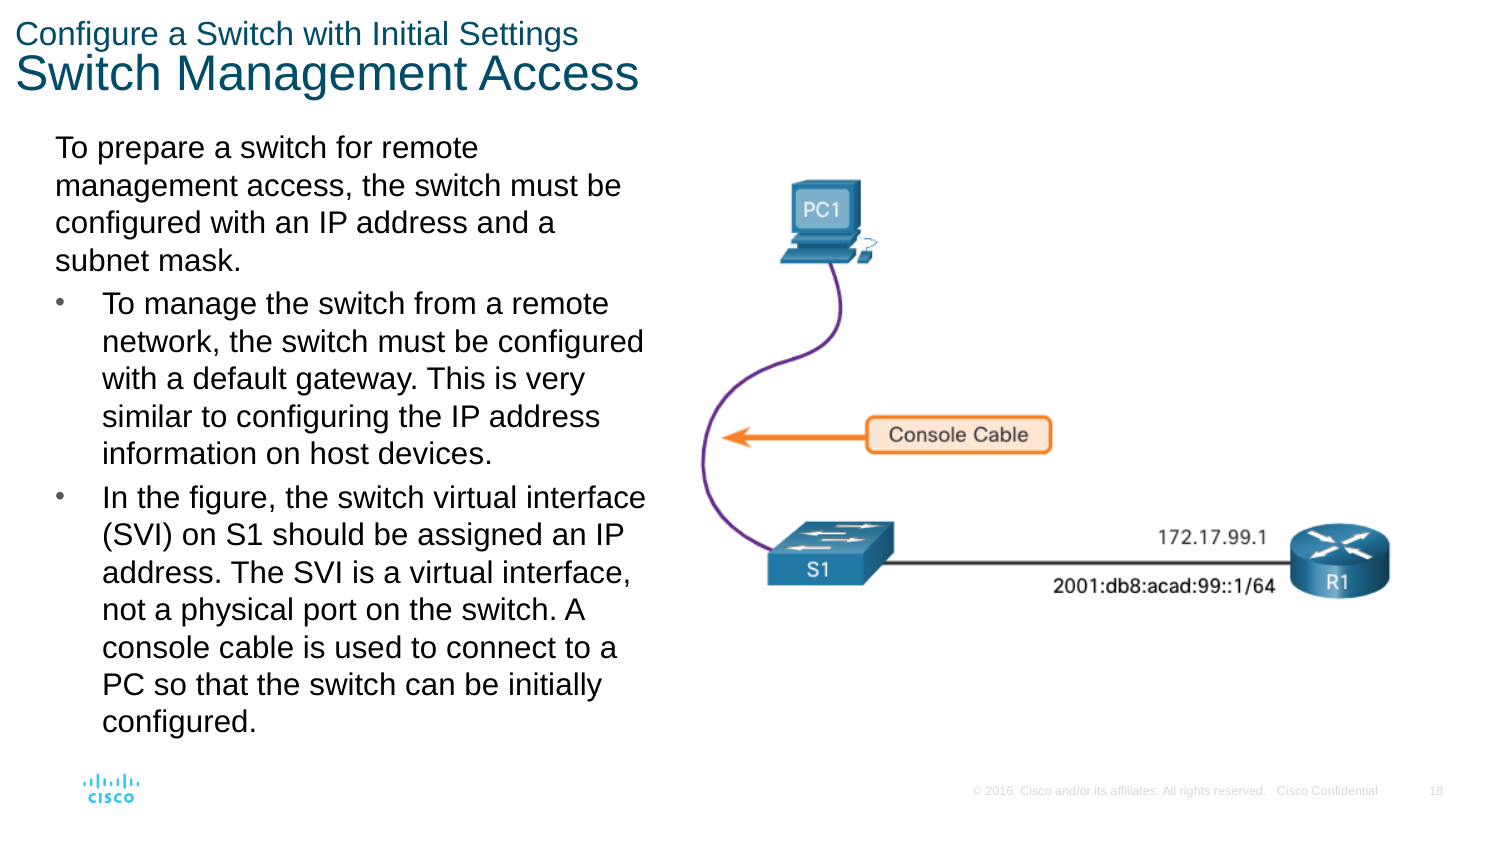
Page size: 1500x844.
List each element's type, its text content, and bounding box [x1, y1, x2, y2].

list To prepare a switch for remote management access, the switch must be configured with an IP address and a subnet mask. To manage the switch from a remote network, the switch must be configured with a default gateway. This is very similar to configuring the IP address information on host devices. In the figure, the switch virtual interface (SVI) on S1 should be assigned an IP address. The SVI is a virtual interface, not a physical port on the switch. A console cable is used to connect to a PC so that the switch can be initially configured. [40, 120, 670, 726]
picture [691, 167, 1404, 609]
title Configure a Switch with Initial Settings Switch Management Access [0, 0, 1369, 121]
